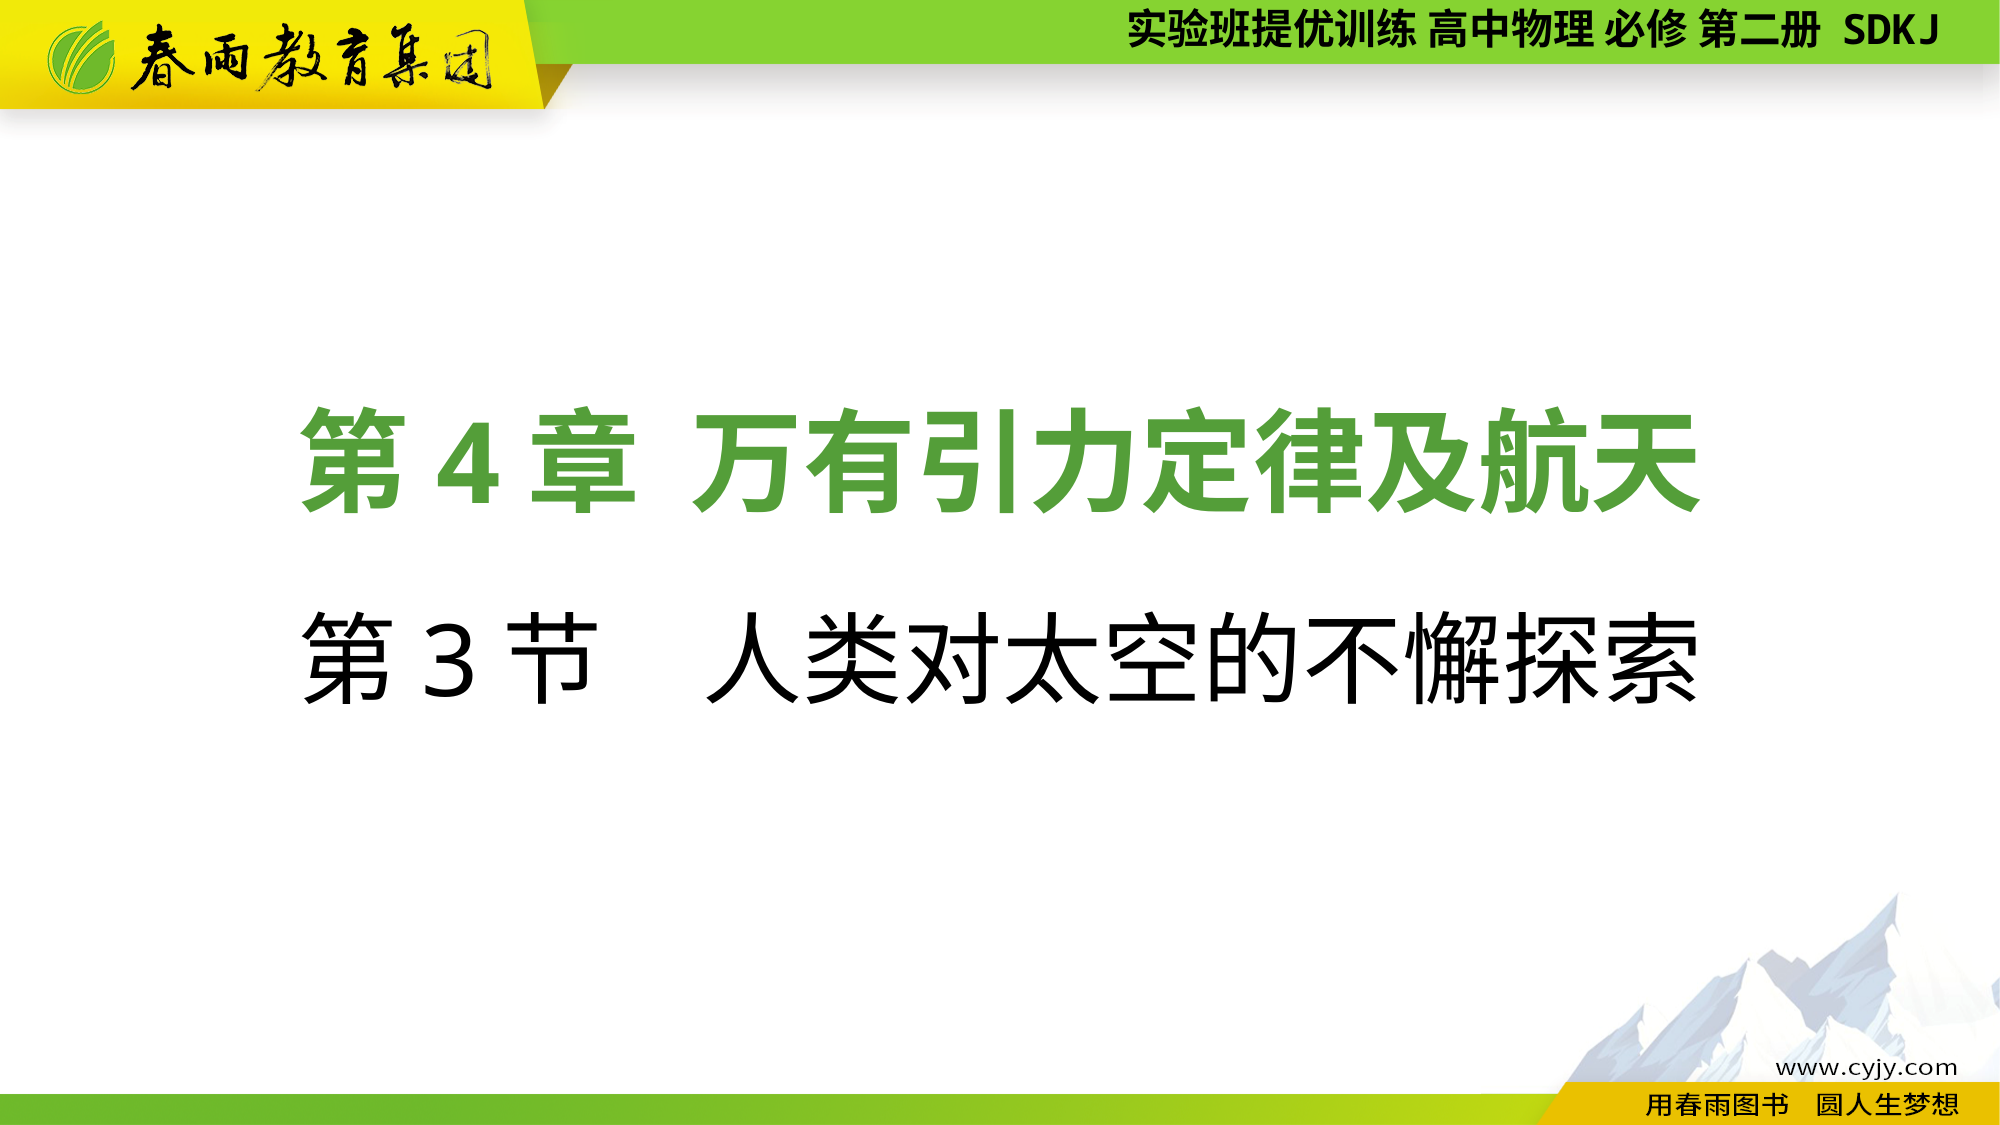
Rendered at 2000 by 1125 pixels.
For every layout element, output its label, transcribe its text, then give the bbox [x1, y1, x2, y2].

text_box 第4章 万有引力定律及航天 [54, 316, 1946, 528]
text_box 第3节 人类对太空的不懈探索 [54, 528, 1946, 724]
picture [0, 0, 2000, 1125]
